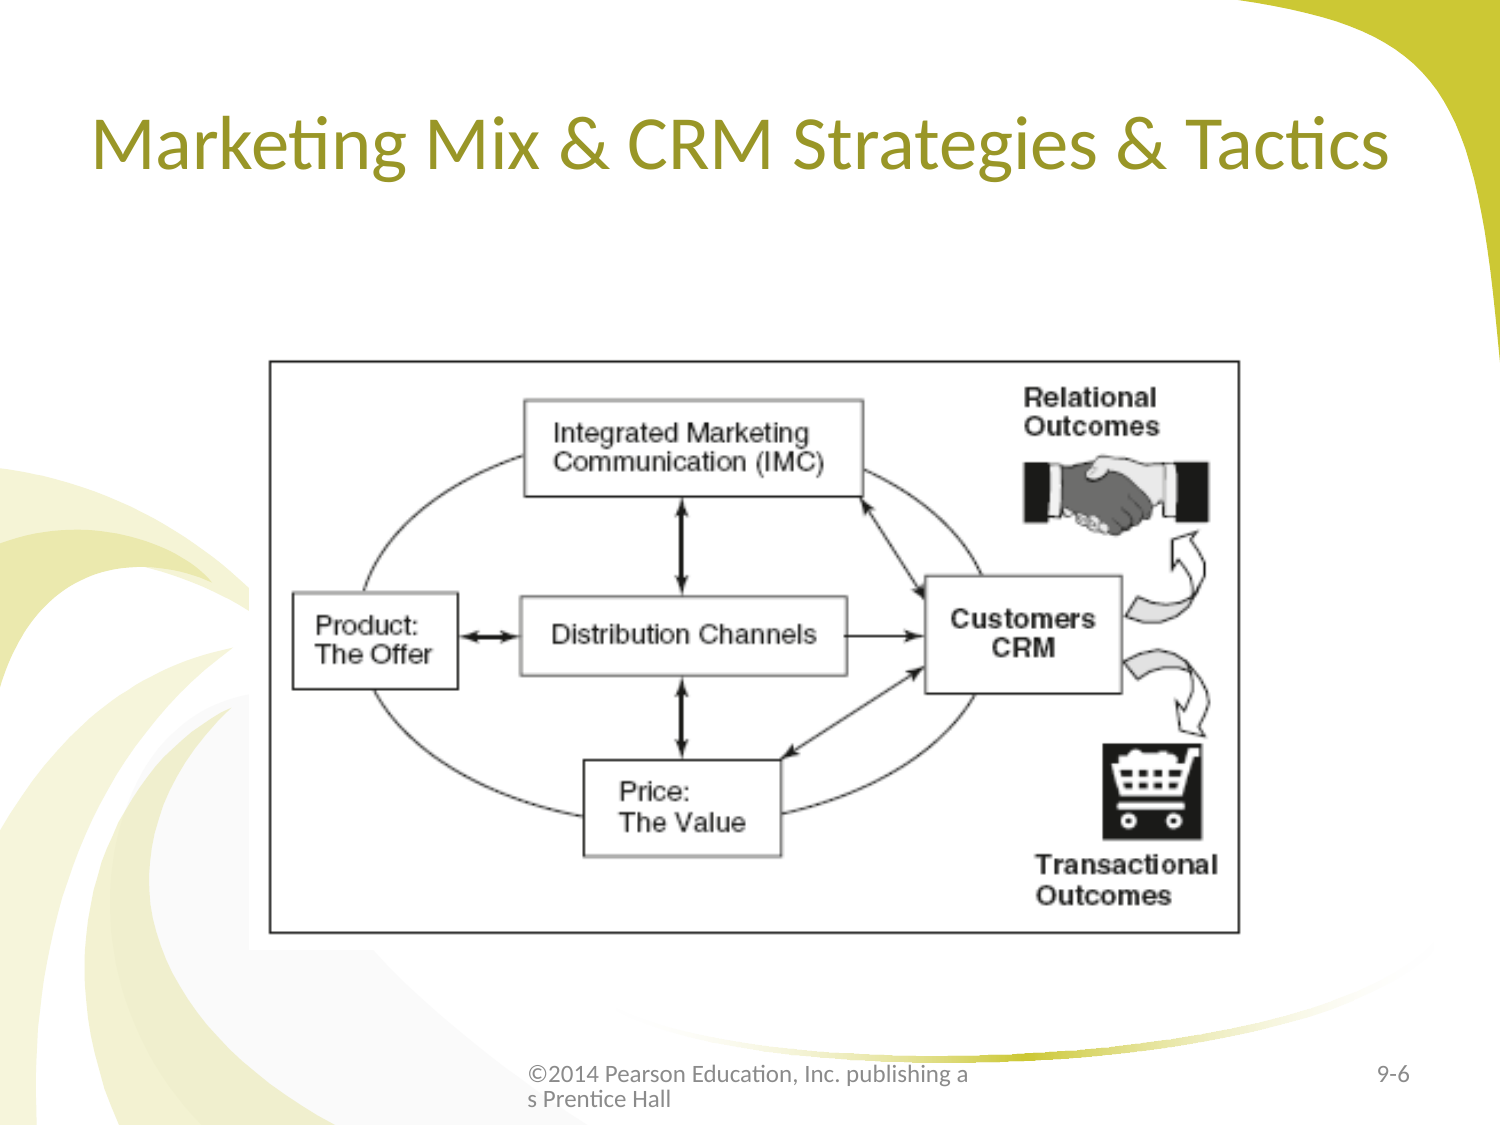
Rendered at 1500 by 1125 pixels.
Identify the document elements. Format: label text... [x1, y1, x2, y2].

slide_number 9-6 [1074, 1042, 1425, 1103]
footer ©2014 Pearson Education, Inc. publishing as Prentice Hall [512, 1042, 988, 1103]
picture [249, 350, 1276, 951]
title Marketing Mix & CRM Strategies & Tactics [75, 45, 1425, 233]
